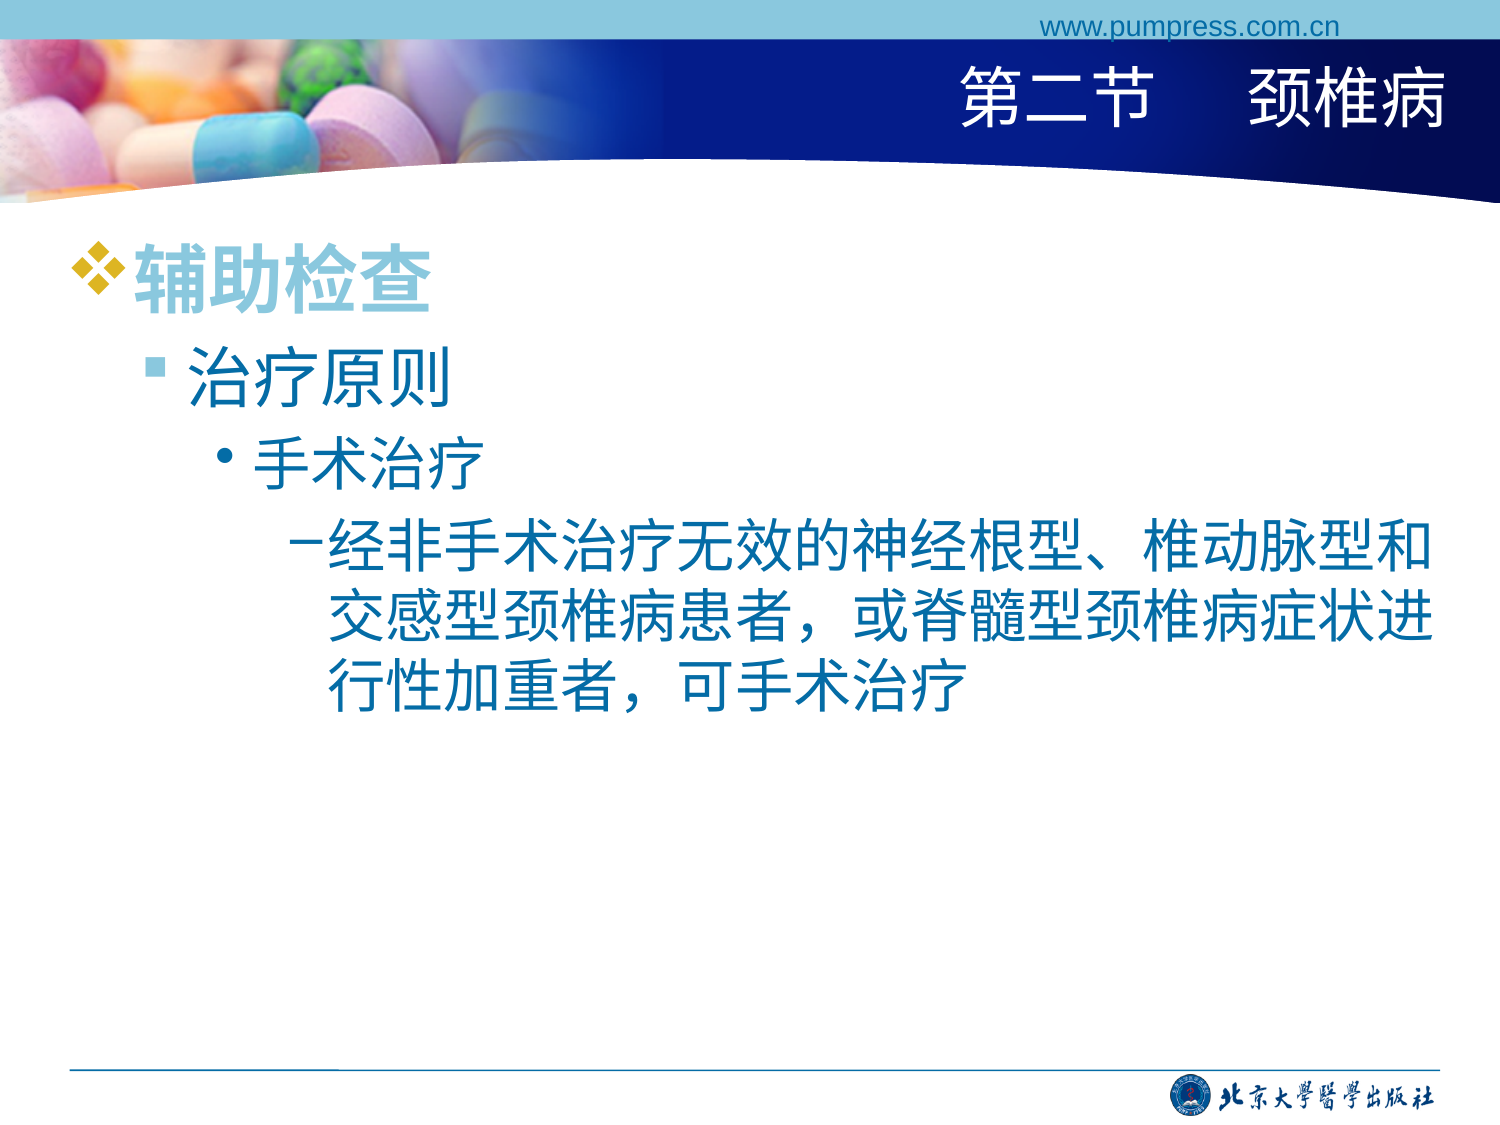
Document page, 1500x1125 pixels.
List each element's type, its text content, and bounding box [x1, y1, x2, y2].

list 辅助检查 治疗原则 手术治疗 经非手术治疗无效的神经根型、椎动脉型和交感型颈椎病患者，或脊髓型颈椎病症状进行性加重者，可手术治疗 [49, 224, 1463, 1026]
picture [1170, 1074, 1436, 1118]
title 第二节 颈椎病 [137, 49, 1463, 143]
picture [0, 40, 1500, 203]
slide_number www.pumpress.com.cn [1025, 0, 1463, 38]
